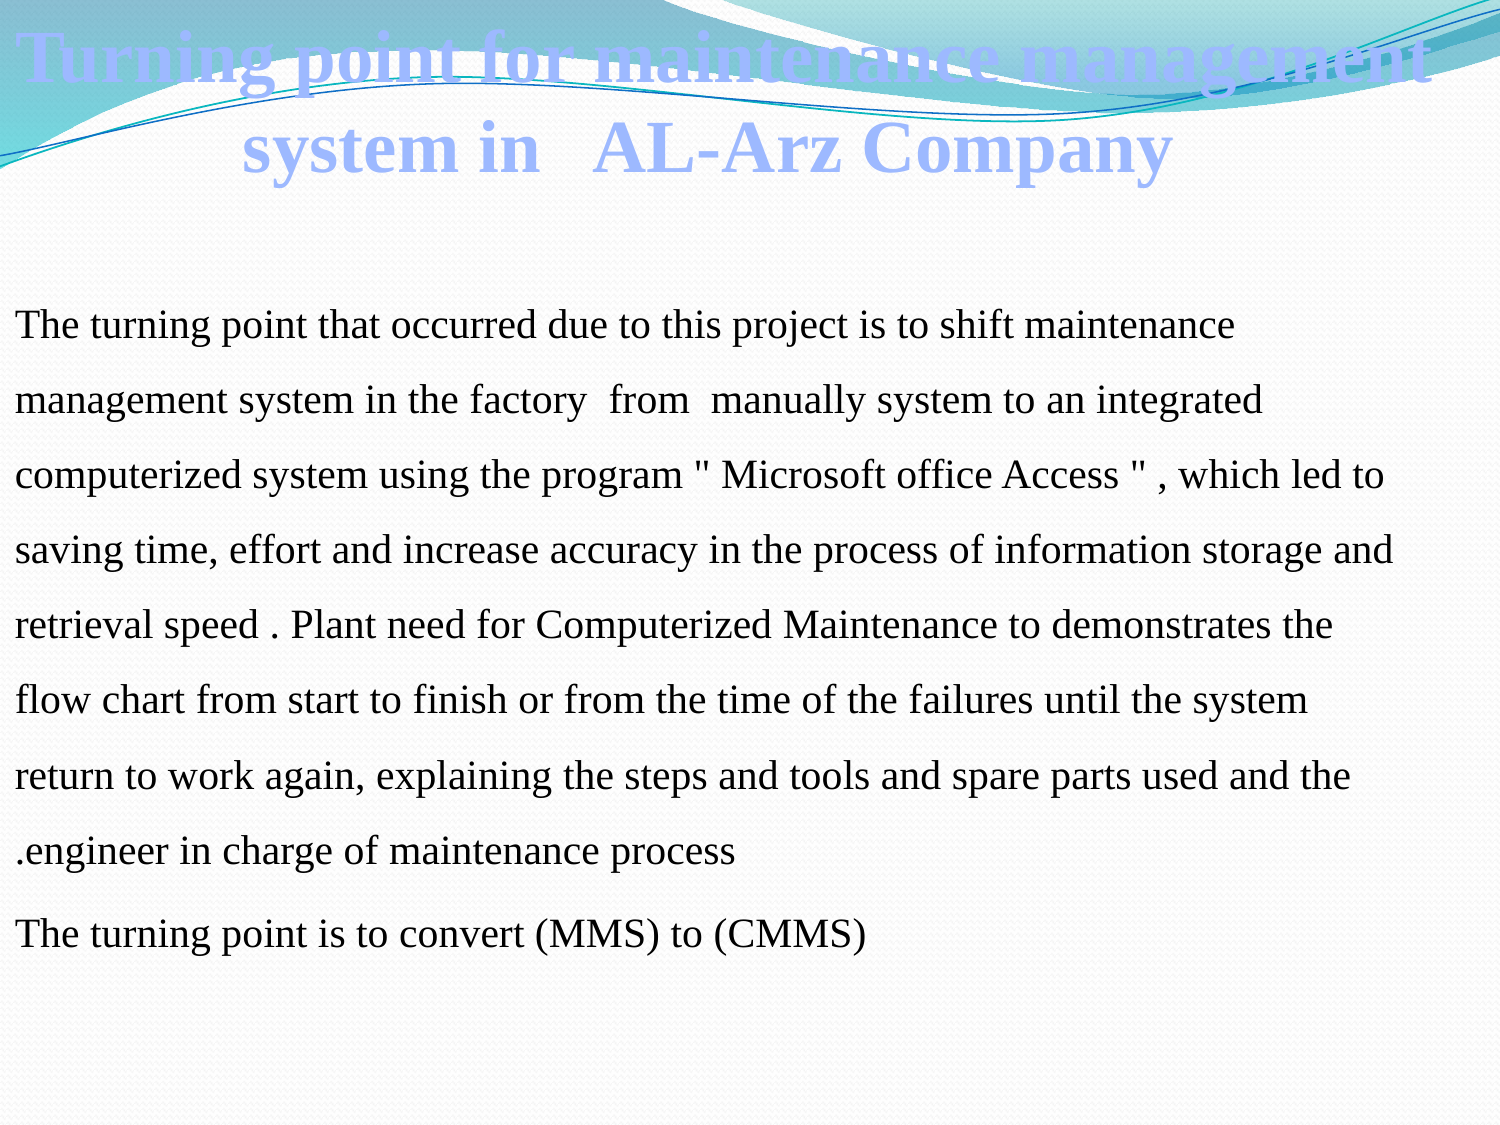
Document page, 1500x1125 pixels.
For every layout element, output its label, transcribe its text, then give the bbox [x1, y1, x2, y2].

list Turning point for maintenance management system in AL-Arz Company The turning point that occurred due to this project is to shift maintenance management system in the factory from manually system to an integrated computerized system using the program " Microsoft office Access " , which led to saving time, effort and increase accuracy in the process of information storage and retrieval speed . Plant need for Computerized Maintenance to demonstrates the flow chart from start to finish or from the time of the failures until the system return to work again, explaining the steps and tools and spare parts used and the engineer in charge of maintenance process. The turning point is to convert (MMS) to (CMMS) [0, 0, 1463, 1088]
